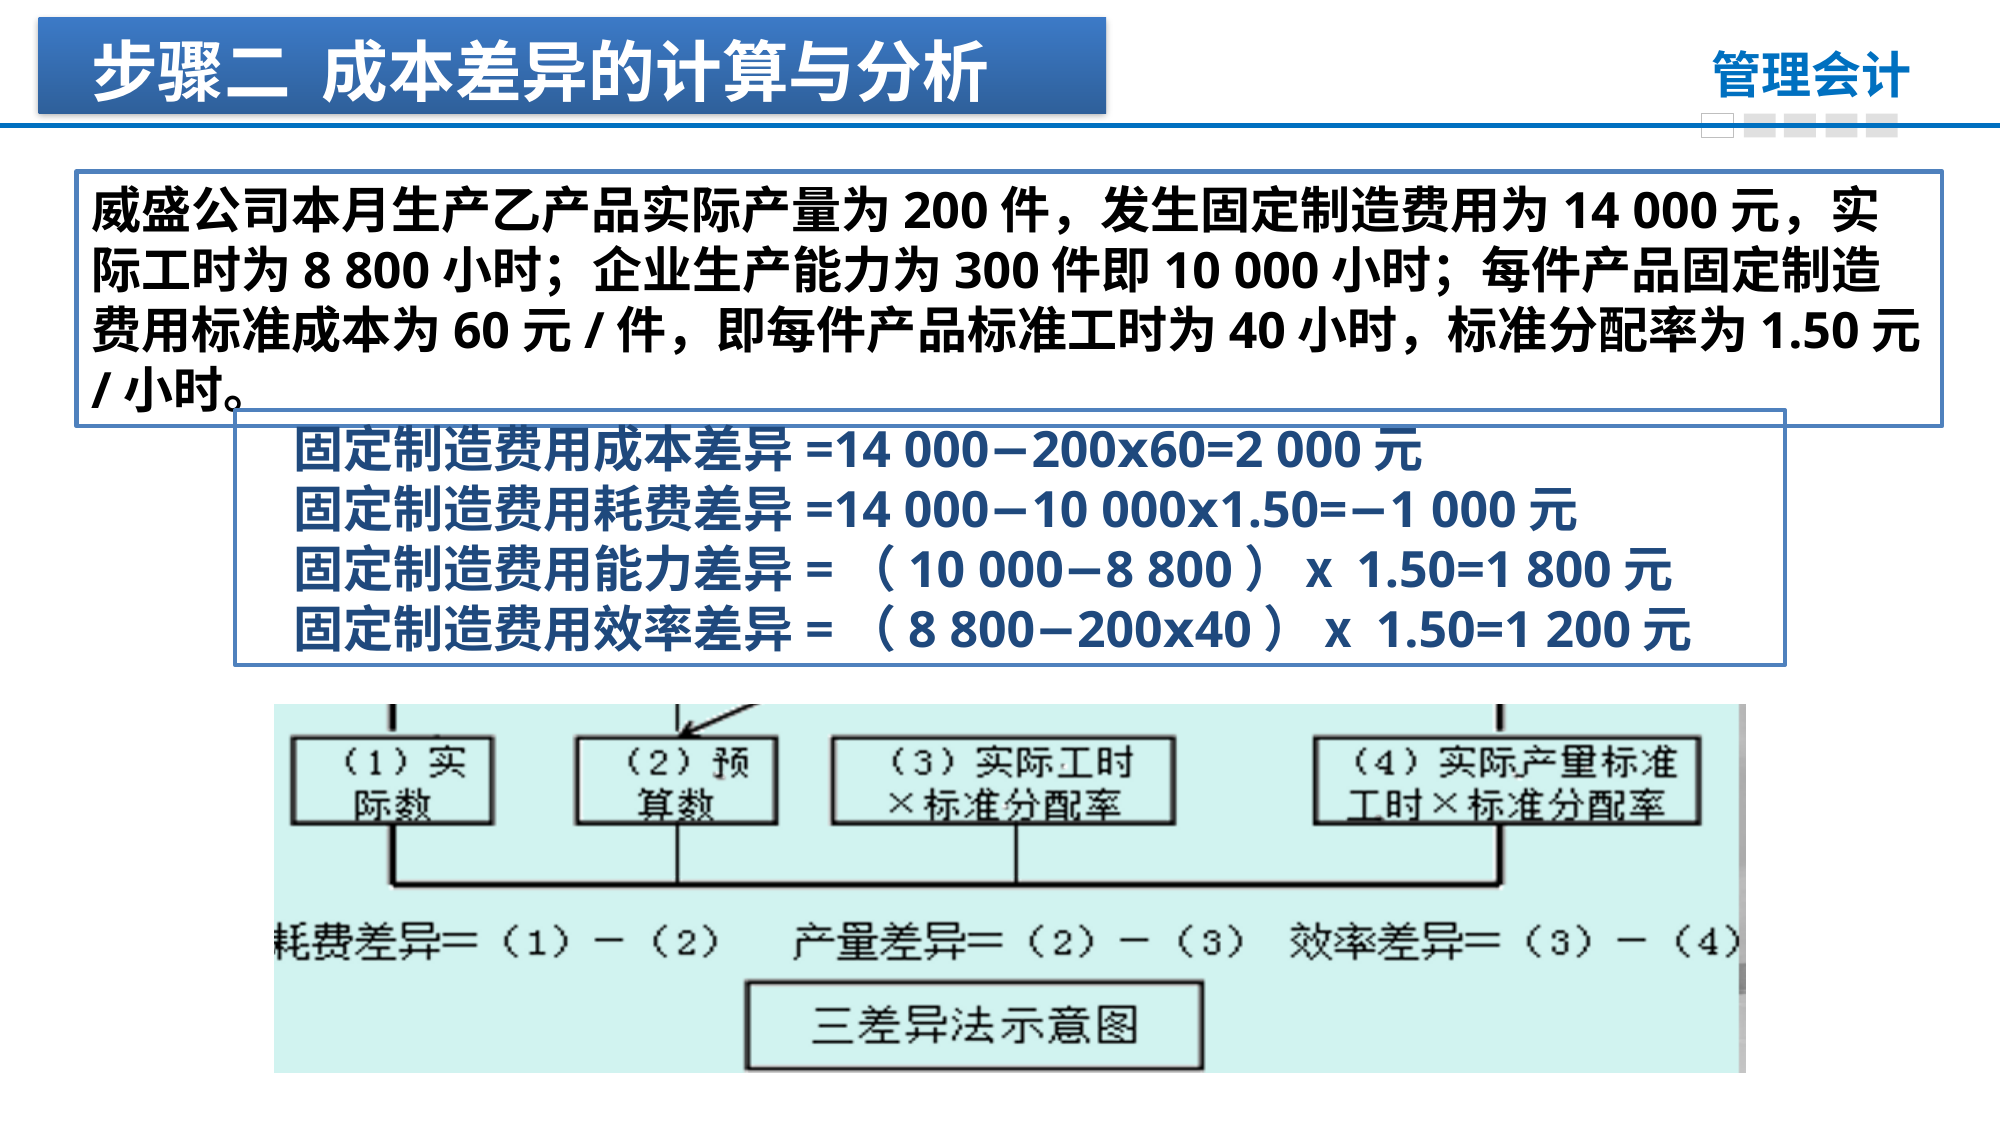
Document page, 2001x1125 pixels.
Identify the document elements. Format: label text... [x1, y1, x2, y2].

text_box 固定制造费用成本差异=14 000−200ⅹ60=2 000元 固定制造费用耗费差异=14 000−10 000ⅹ1.50=−1 000元 固定制造费用能力差异=（10 000−8 800）ⅹ1.50=1 800元 固定制造费用效率差异=（8 800−200ⅹ40）ⅹ1.50=1 200元 [233, 408, 1787, 667]
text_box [38, 17, 1107, 119]
picture [274, 703, 1746, 1074]
text_box 威盛公司本月生产乙产品实际产量为200件，发生固定制造费用为14 000元，实际工时为8 800小时；企业生产能力为300件即10 000小时；每件产品固定制造费用标准成本为60元/件，即每件产品标准工时为40小时，标准分配率为1.50元/小时。 [74, 169, 1944, 428]
